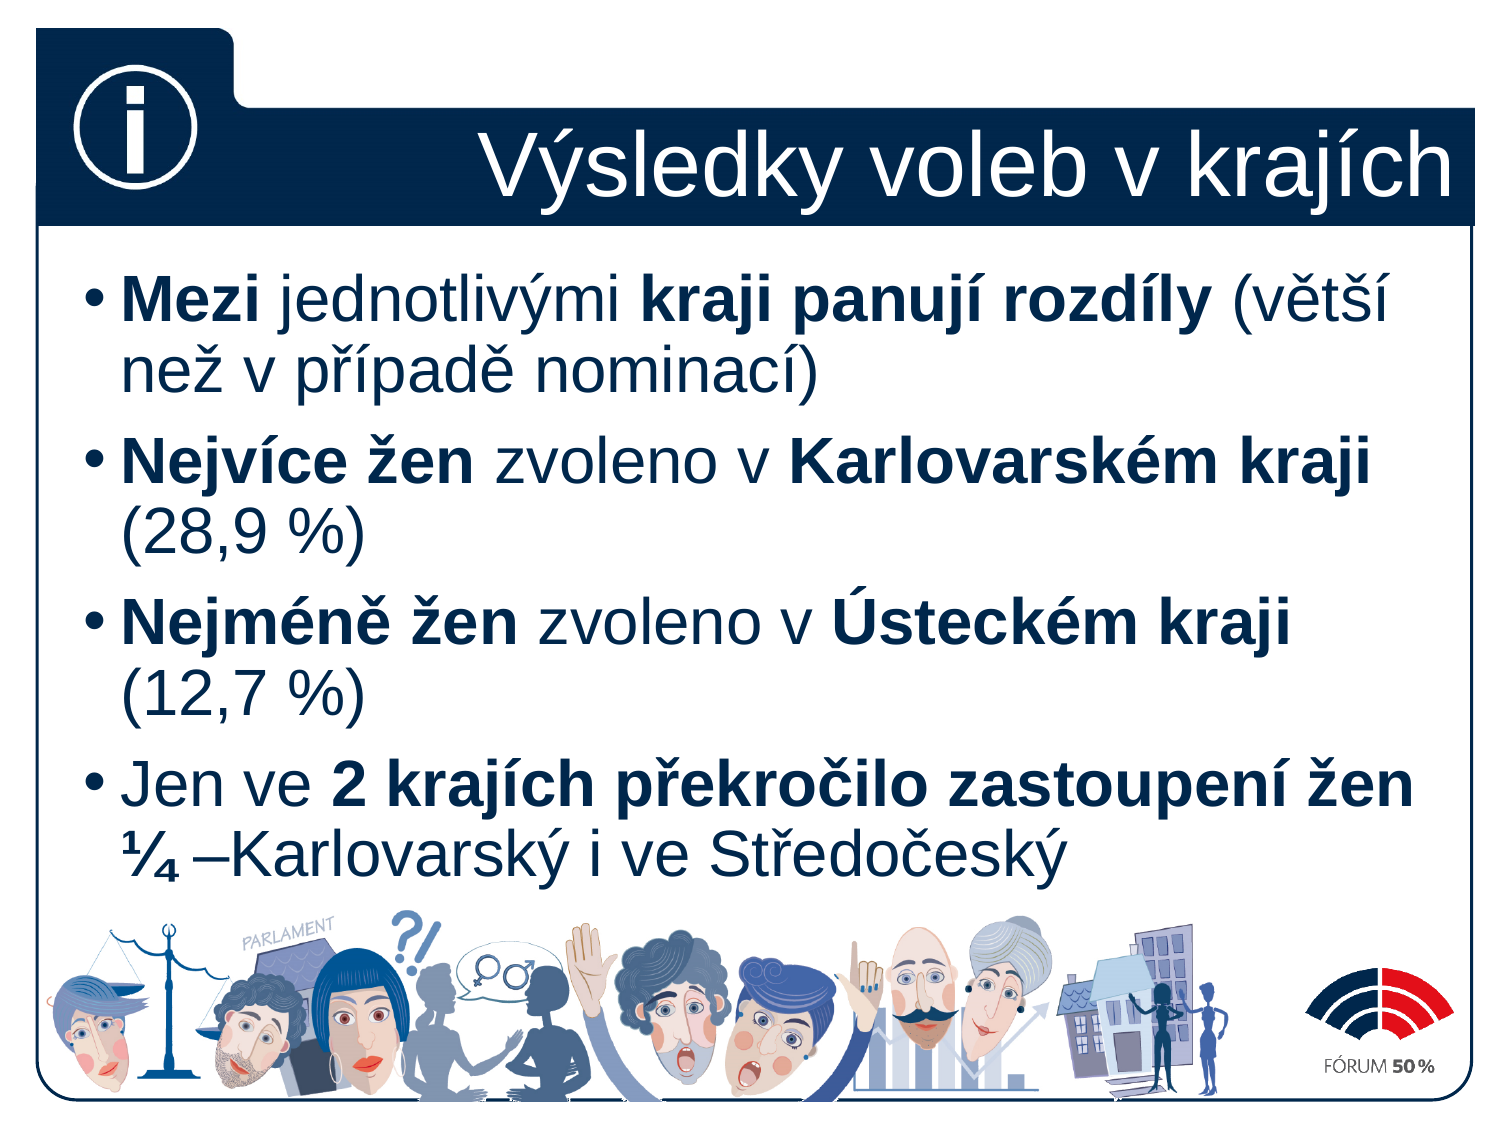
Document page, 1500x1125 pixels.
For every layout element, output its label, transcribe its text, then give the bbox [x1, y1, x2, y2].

list Mezi jednotlivými kraji panují rozdíly (větší než v případě nominací) Nejvíce žen zvoleno v Karlovarském kraji (28,9 %) Nejméně žen zvoleno v Ústeckém kraji (12,7 %) Jen ve 2 krajích překročilo zastoupení žen ¼ –Karlovarský i ve Středočeský [68, 257, 1436, 901]
picture [44, 900, 1240, 1102]
title Výsledky voleb v krajích [229, 107, 1473, 226]
picture [1305, 968, 1454, 1073]
picture [36, 28, 1475, 226]
